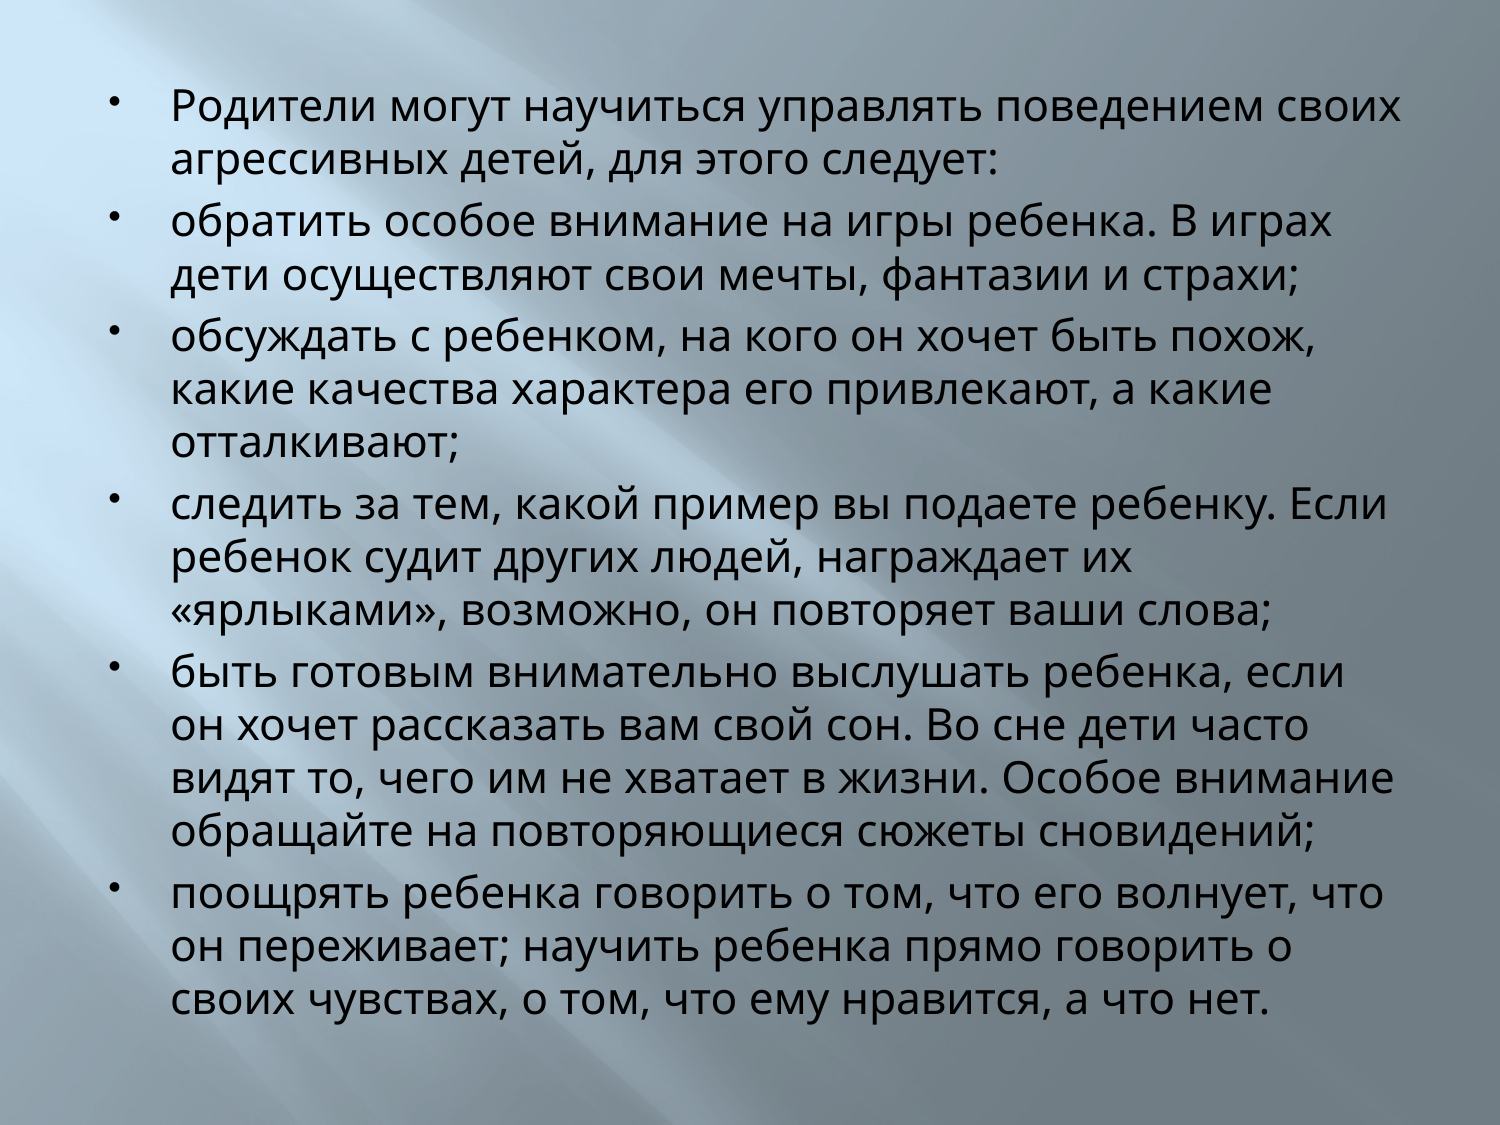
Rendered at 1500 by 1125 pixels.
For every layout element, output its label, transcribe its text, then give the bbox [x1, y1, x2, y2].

list Родители могут научиться управлять поведением своих агрессивных детей, для этого следует: обратить особое внимание на игры ребенка. В играх дети осуществляют свои мечты, фантазии и страхи; обсуждать с ребенком, на кого он хочет быть похож, какие качества характера его привлекают, а какие отталкивают; следить за тем, какой пример вы подаете ребенку. Если ребенок судит других людей, награждает их «ярлыками», возможно, он повторяет ваши слова; быть готовым внимательно выслушать ребенка, если он хочет рассказать вам свой сон. Во сне дети часто видят то, чего им не хватает в жизни. Особое внимание обращайте на повторяющиеся сюжеты сновидений; поощрять ребенка говорить о том, что его волнует, что он переживает; научить ребенка прямо говорить о своих чувствах, о том, что ему нравится, а что нет. [75, 70, 1425, 1035]
